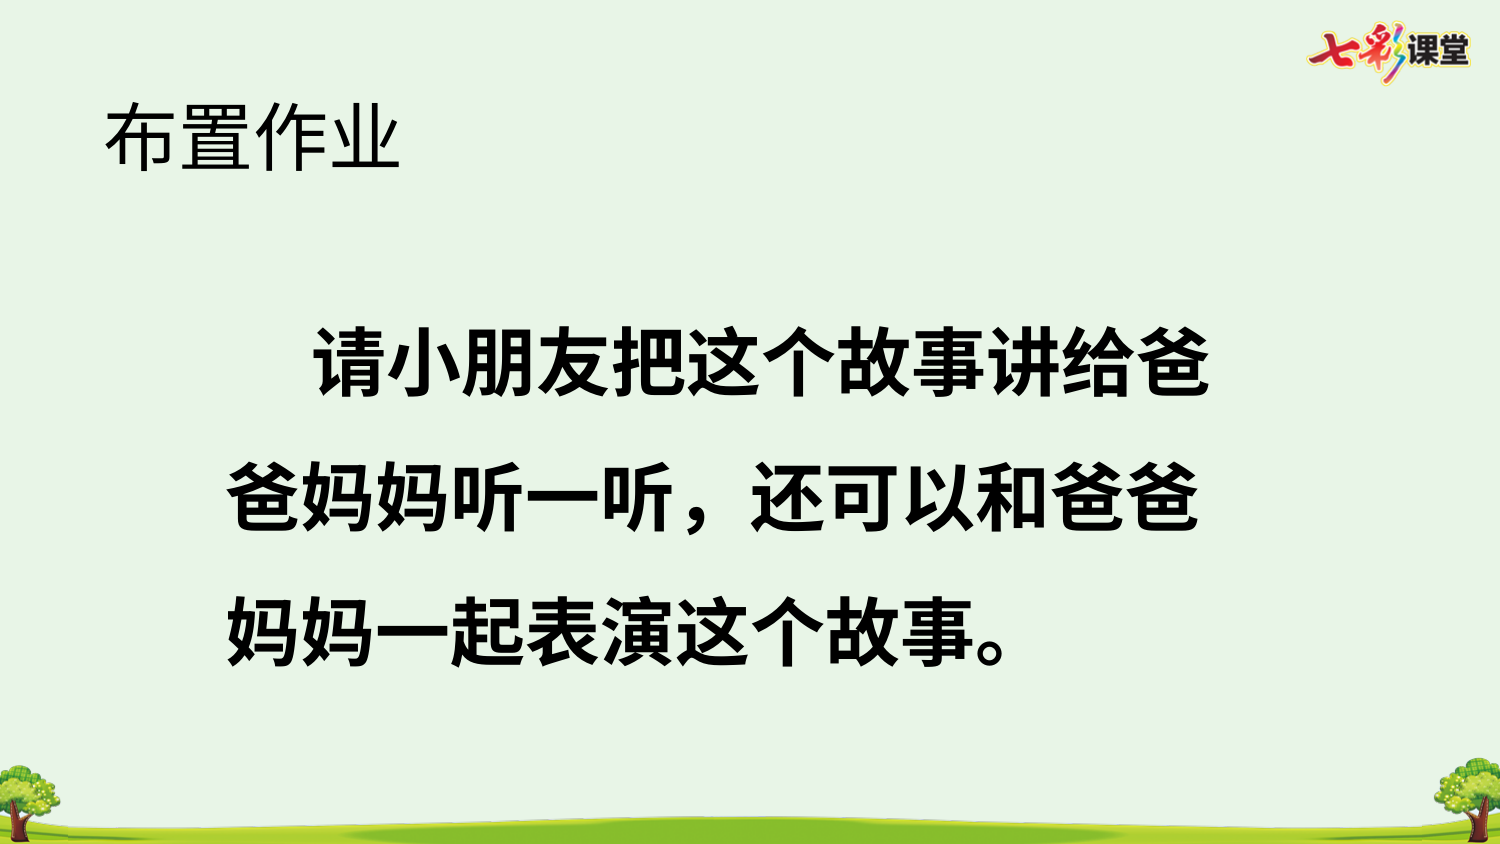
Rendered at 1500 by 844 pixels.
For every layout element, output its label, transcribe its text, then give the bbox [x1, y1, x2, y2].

picture [0, 750, 1500, 844]
text_box 布置作业 [88, 82, 479, 188]
text_box 请小朋友把这个故事讲给爸爸妈妈听一听，还可以和爸爸妈妈一起表演这个故事。 [210, 262, 1281, 683]
picture [1305, 20, 1473, 87]
